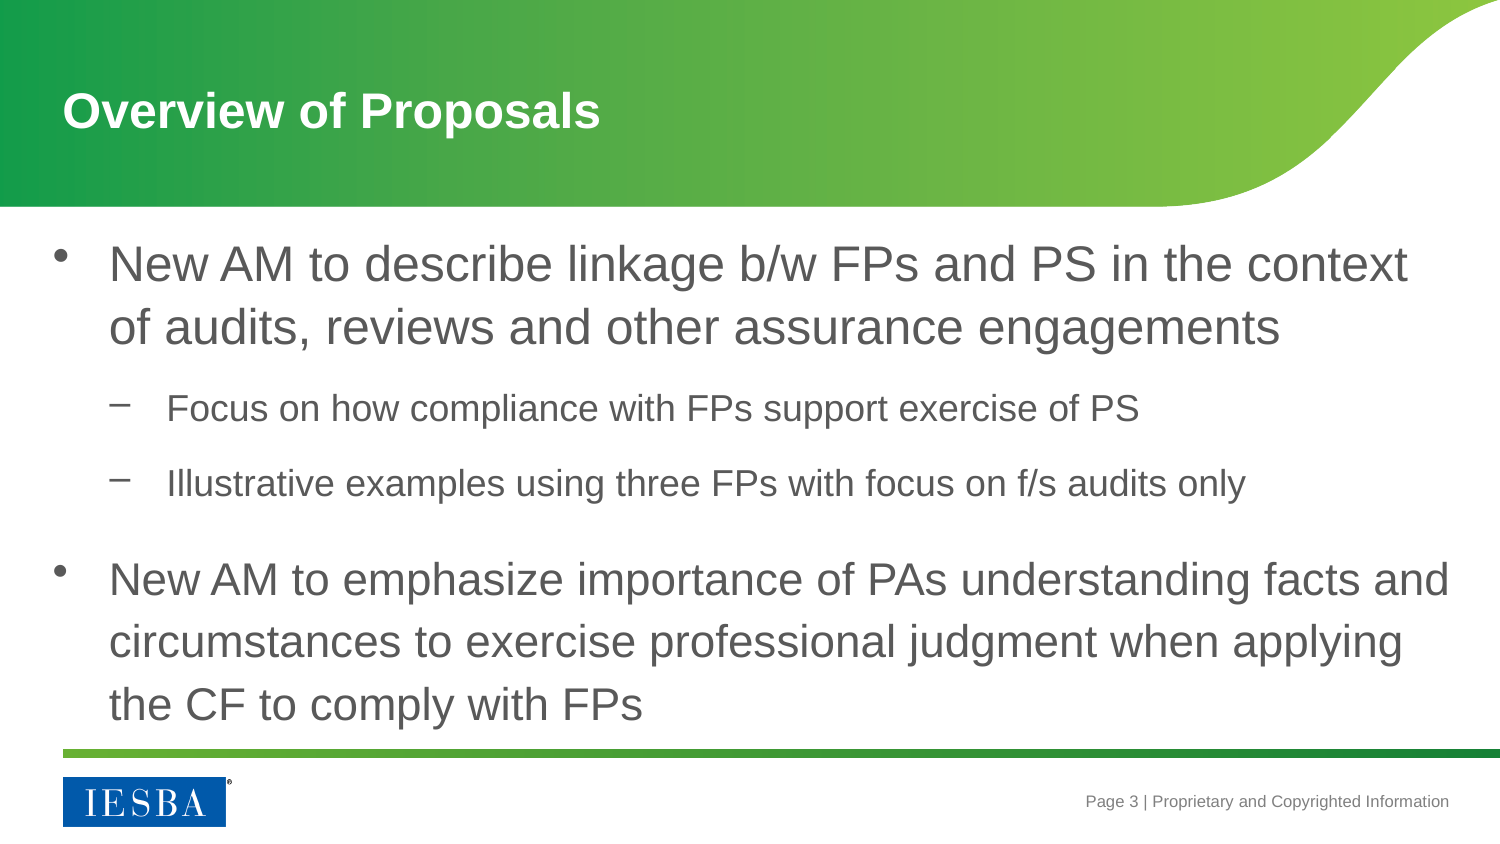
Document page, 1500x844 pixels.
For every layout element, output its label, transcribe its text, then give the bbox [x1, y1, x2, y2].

picture [0, 0, 1500, 207]
picture [63, 777, 232, 827]
title Overview of Proposals [62, 75, 1300, 142]
list New AM to describe linkage b/w FPs and PS in the context of audits, reviews and other assurance engagements Focus on how compliance with FPs support exercise of PS Illustrative examples using three FPs with focus on f/s audits only New AM to emphasize importance of PAs understanding facts and circumstances to exercise professional judgment when applying the CF to comply with FPs [37, 221, 1475, 722]
